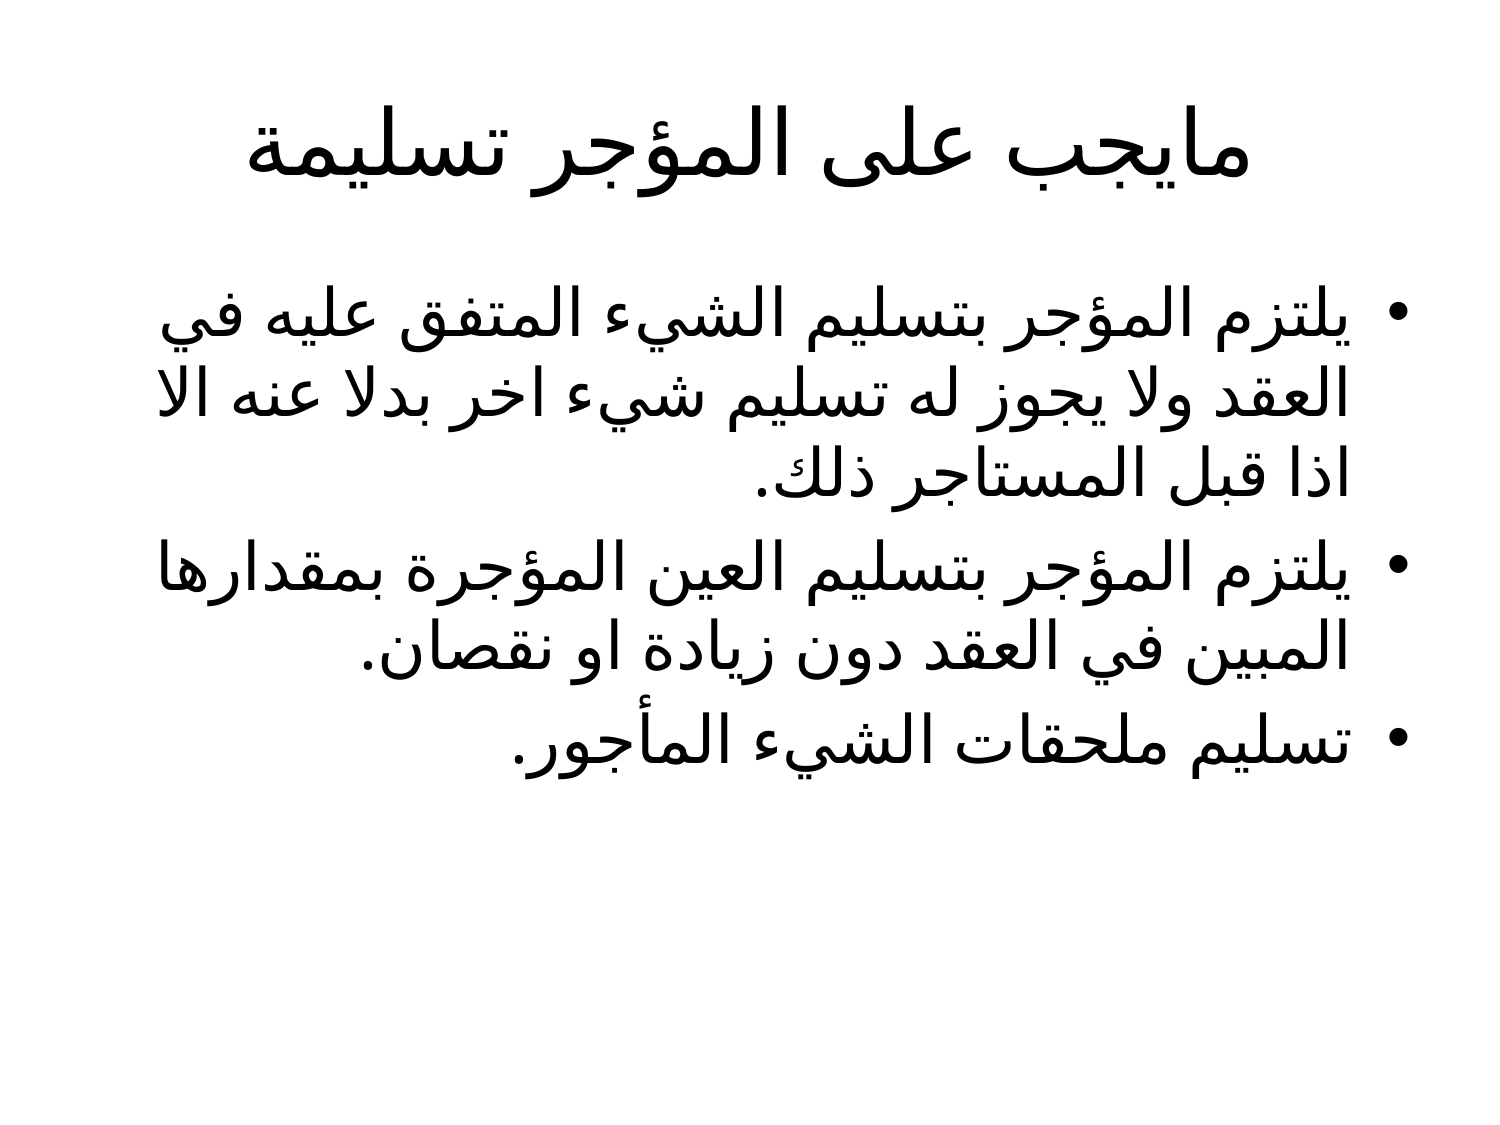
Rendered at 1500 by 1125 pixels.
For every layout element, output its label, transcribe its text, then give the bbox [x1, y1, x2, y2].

title مايجب على المؤجر تسليمة [75, 45, 1425, 233]
list يلتزم المؤجر بتسليم الشيء المتفق عليه في العقد ولا يجوز له تسليم شيء اخر بدلا عنه الا اذا قبل المستاجر ذلك. يلتزم المؤجر بتسليم العين المؤجرة بمقدارها المبين في العقد دون زيادة او نقصان. تسليم ملحقات الشيء المأجور. [75, 262, 1425, 1005]
